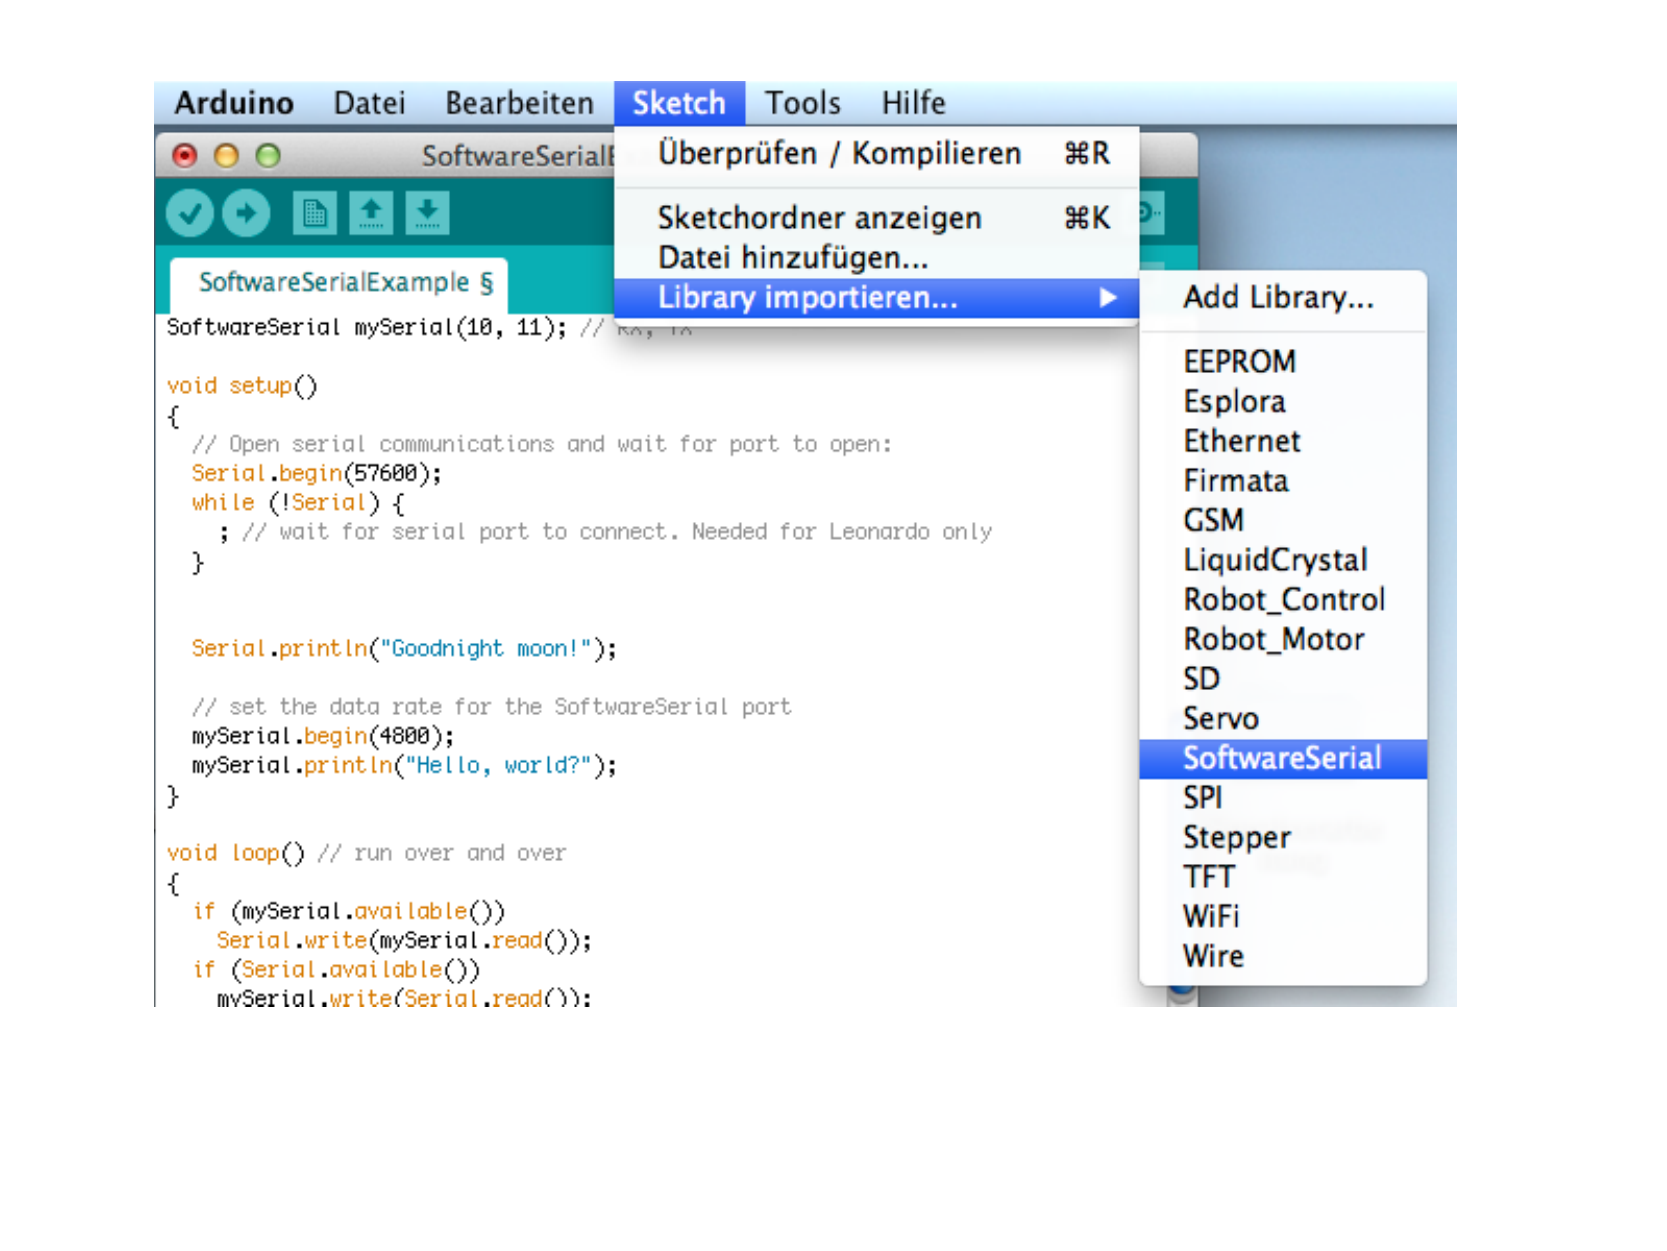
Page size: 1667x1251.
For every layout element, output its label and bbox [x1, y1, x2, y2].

picture [153, 80, 1457, 1007]
